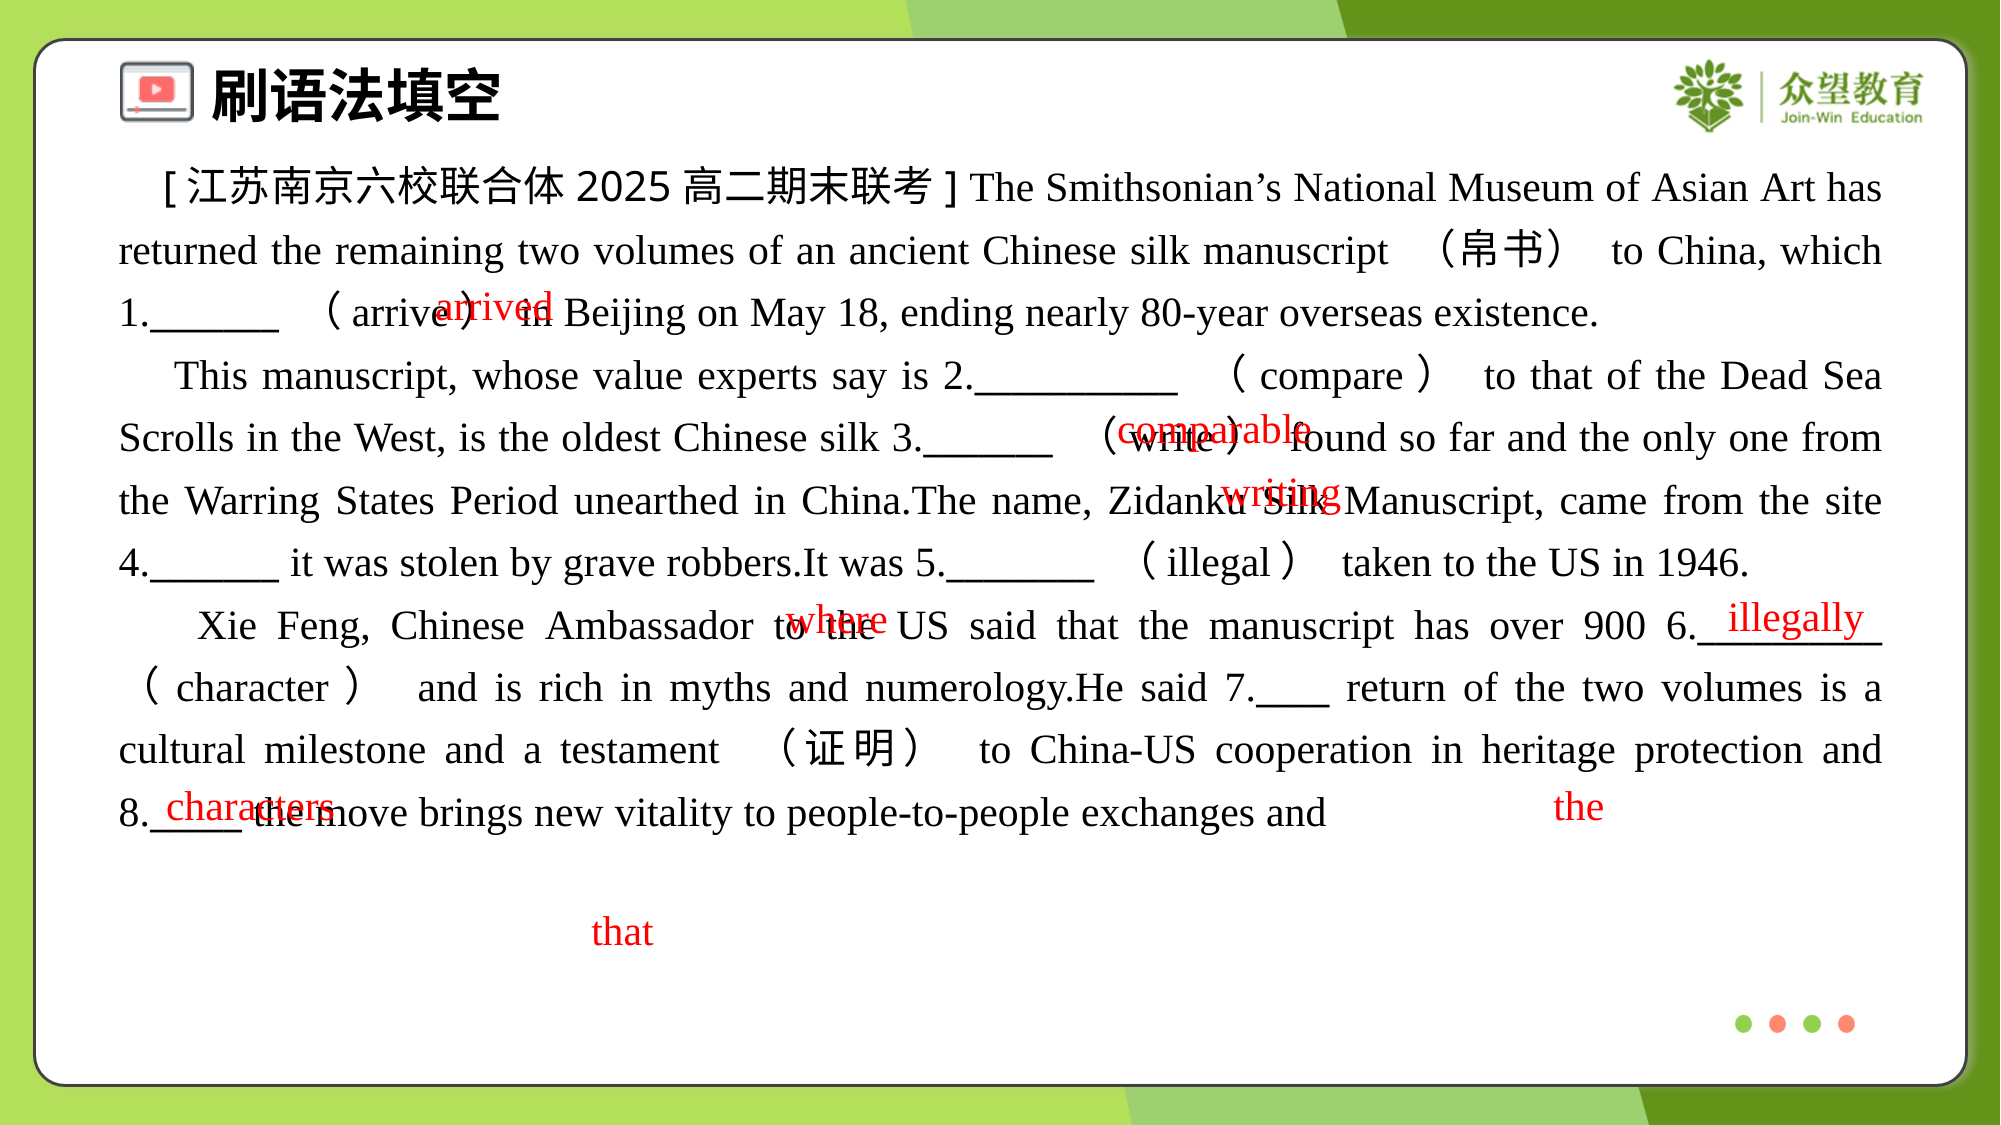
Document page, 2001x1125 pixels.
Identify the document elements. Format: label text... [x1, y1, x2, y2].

text_box the [1548, 766, 1609, 824]
text_box where [781, 578, 893, 637]
text_box comparable [1112, 389, 1317, 447]
text_box characters [161, 766, 340, 824]
picture [0, 0, 2000, 1125]
text_box illegally [1723, 576, 1869, 635]
text_box writing [1216, 451, 1346, 510]
text_box arrived [430, 266, 558, 324]
text_box that [586, 891, 659, 949]
text_box [江苏南京六校联合体2025高二期末联考] The Smithsonian’s National Museum of Asian Art has returned the remaining two volumes of an ancient Chinese silk manuscript （帛书） to China, which 1._______ （arrive） in Beijing on May 18, ending nearly 80-year overseas existence. This manuscript, whose value experts say is 2.___________ （compare） to that of the Dead Sea Scrolls in the West, is the oldest Chinese silk 3._______ （write） found so far and the only one from the Warring States Period unearthed in China.The name, Zidanku Silk Manuscript, came from the site 4._______ it was stolen by grave robbers.It was 5.________ （illegal） taken to the US in 1946. Xie Feng, Chinese Ambassador to the US said that the manuscript has over 900 6.__________ （character） and is rich in myths and numerology.He said 7.____ return of the two volumes is a cultural milestone and a testament （证明） to China-US cooperation in heritage protection and 8._____ the move brings new vitality to people-to-people exchanges and [118, 147, 1883, 955]
